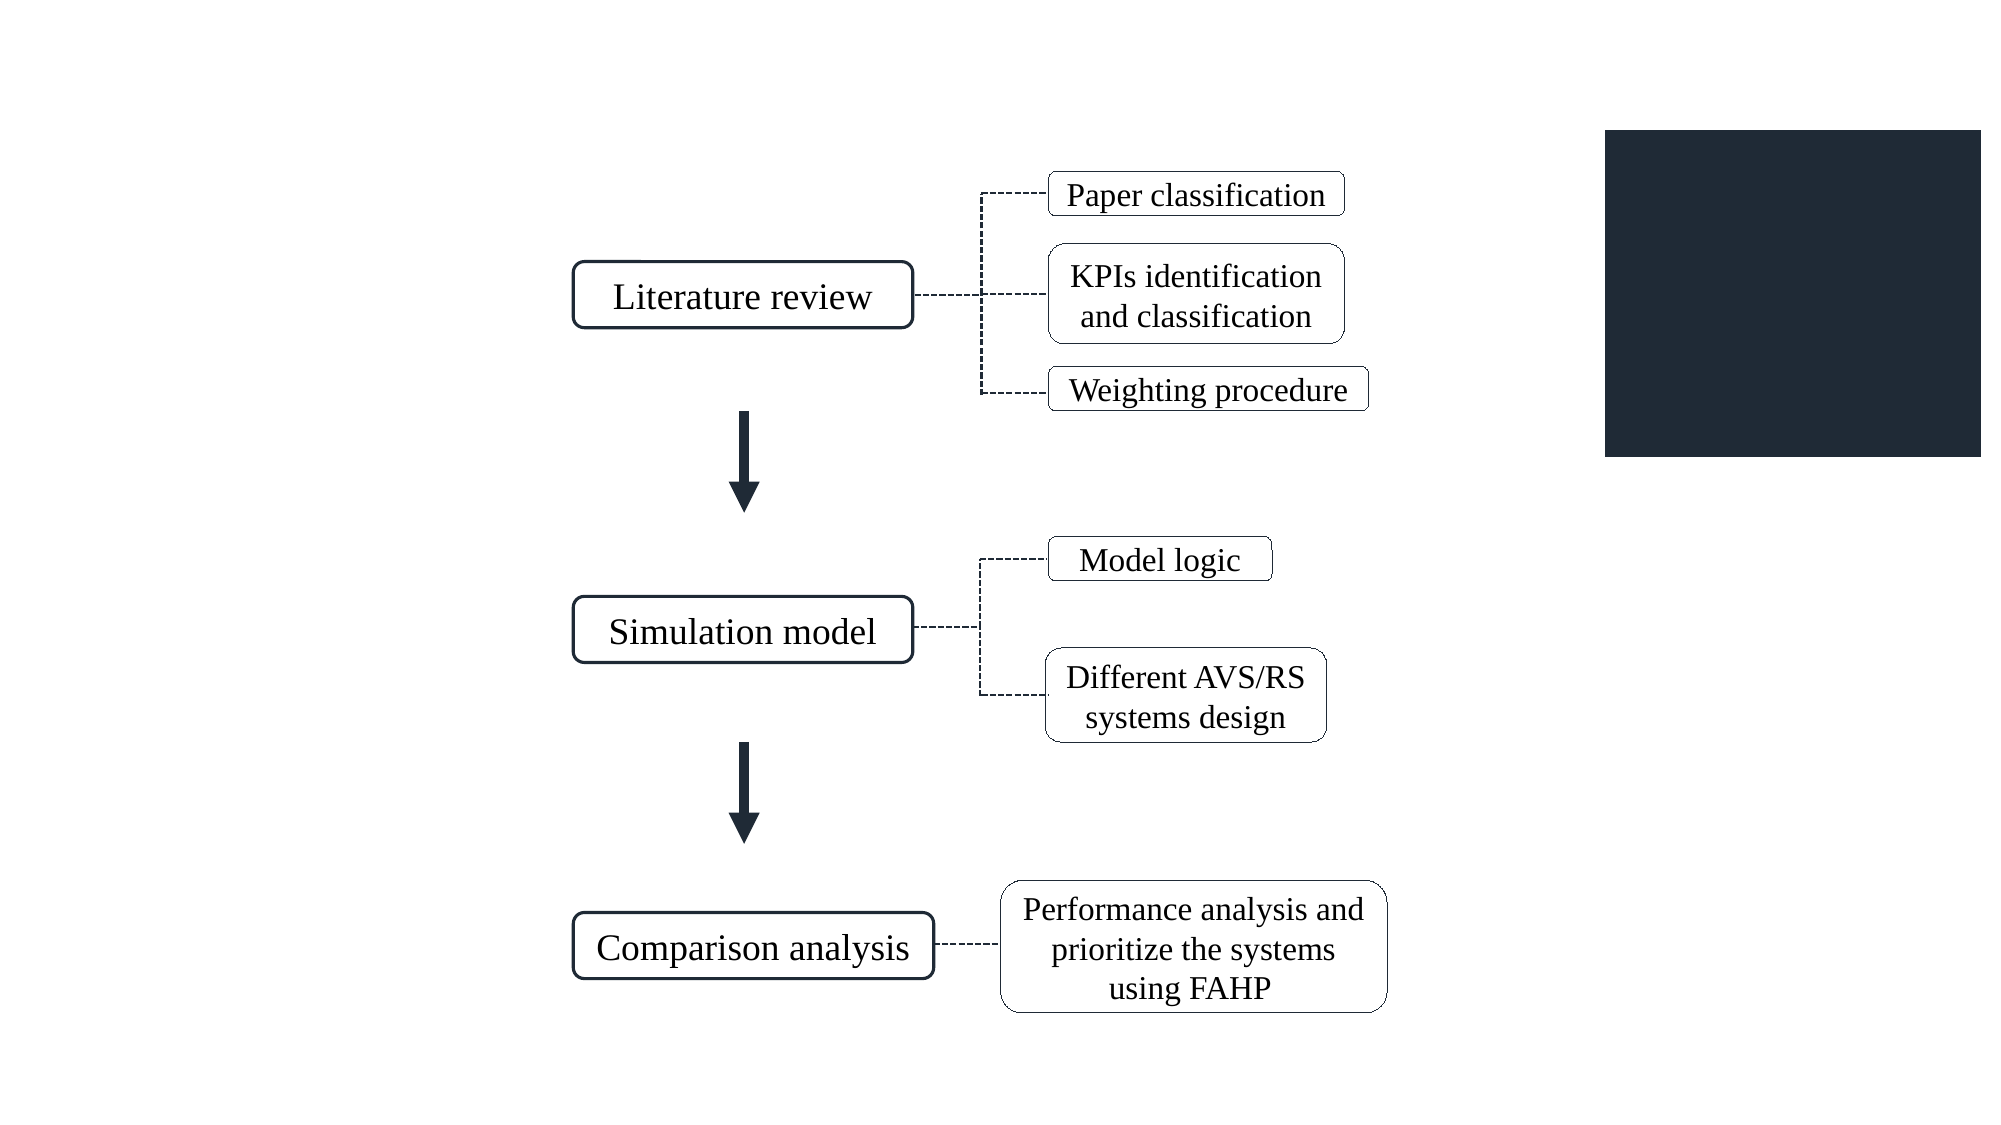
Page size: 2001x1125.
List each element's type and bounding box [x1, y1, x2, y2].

text_box [1605, 130, 1981, 457]
text_box [573, 170, 1388, 1013]
